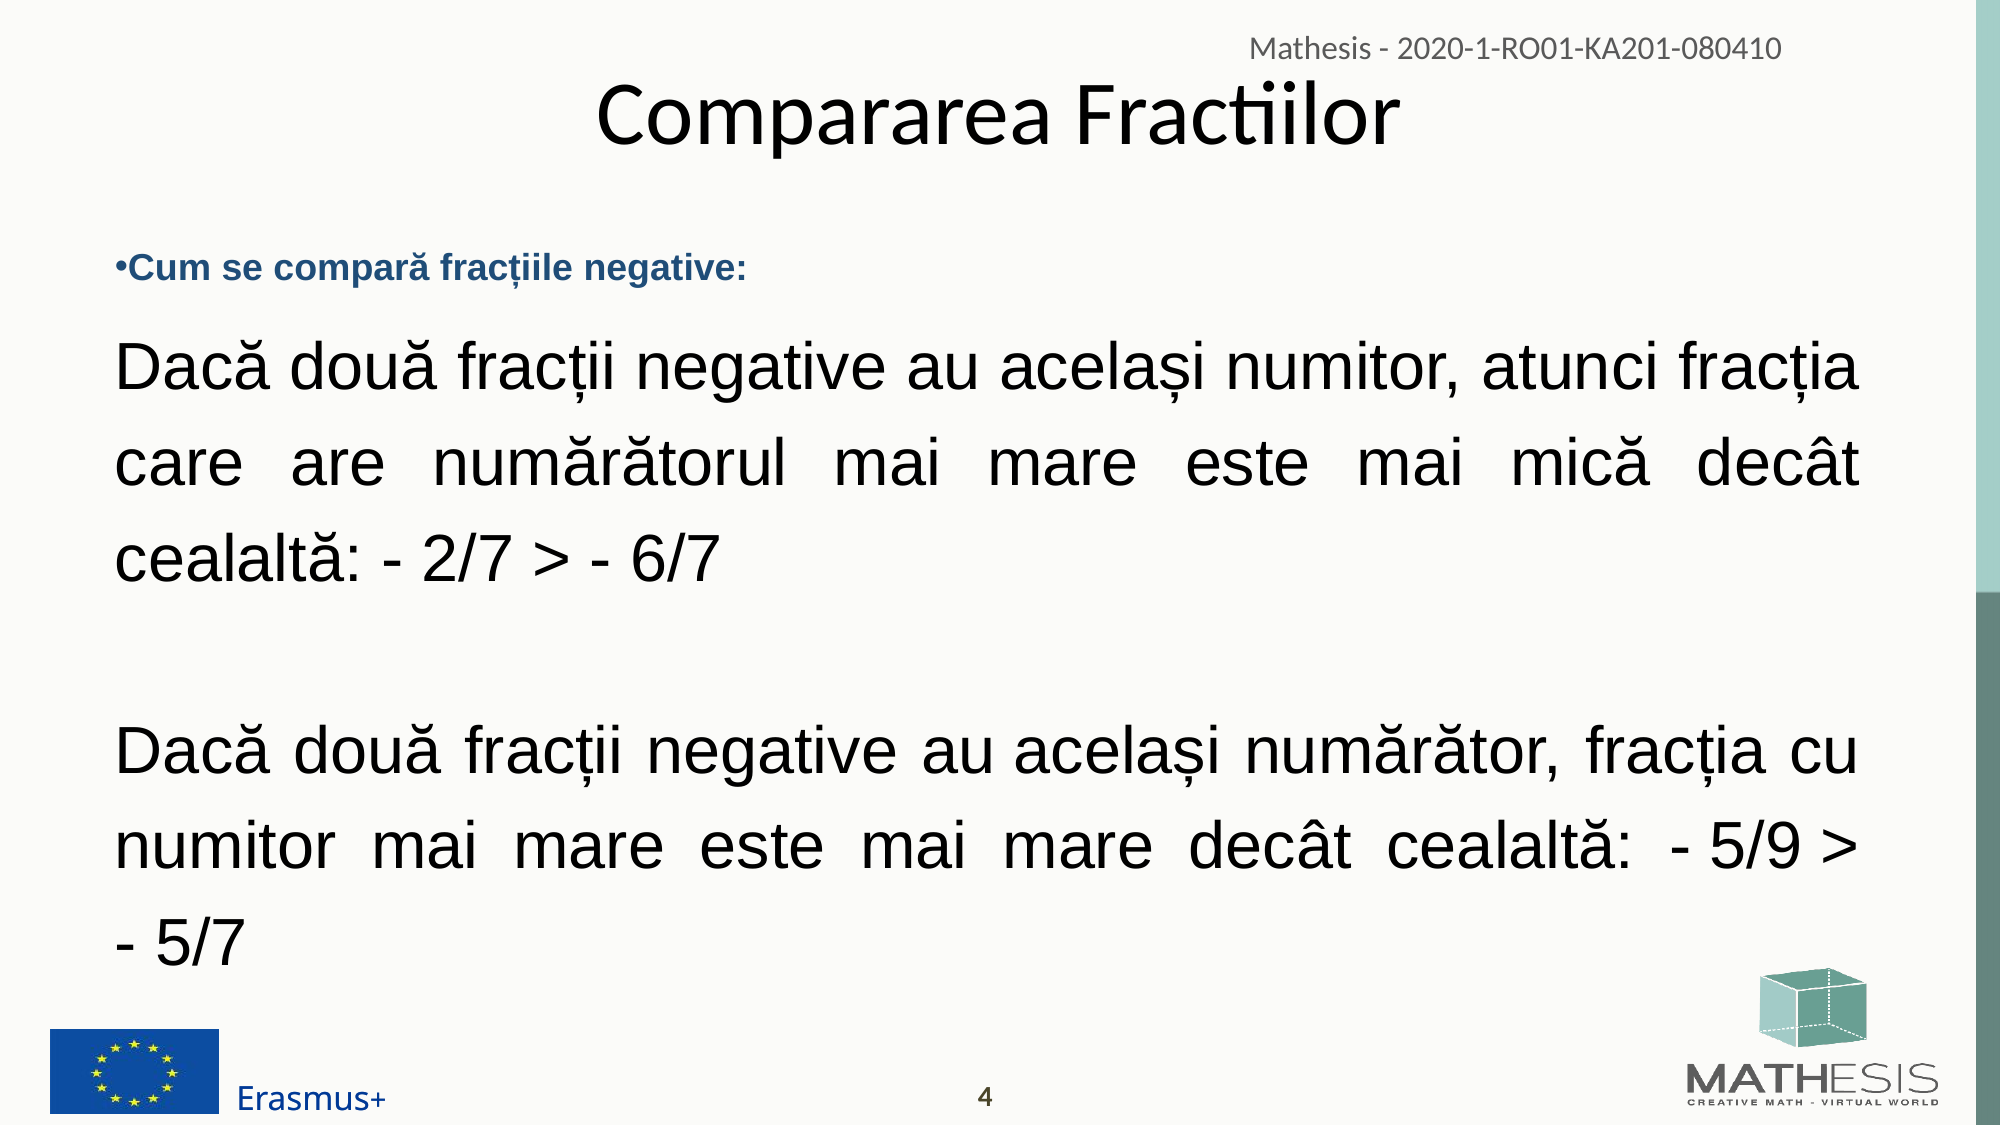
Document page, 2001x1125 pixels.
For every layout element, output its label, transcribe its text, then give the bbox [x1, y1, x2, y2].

list Cum se compară fracțiile negative: Dacă două fracții negative au același numitor, atunci fracția care are numărătorul mai mare este mai mică decât cealaltă: - 2/7 > - 6/7 Dacă două fracții negative au același numărător, fracția cu numitor mai mare este mai mare decât cealaltă: - 5/9 > - 5/7 [99, 232, 1900, 975]
picture [50, 1029, 219, 1114]
title Compararea Fractiilor [99, 45, 1900, 232]
